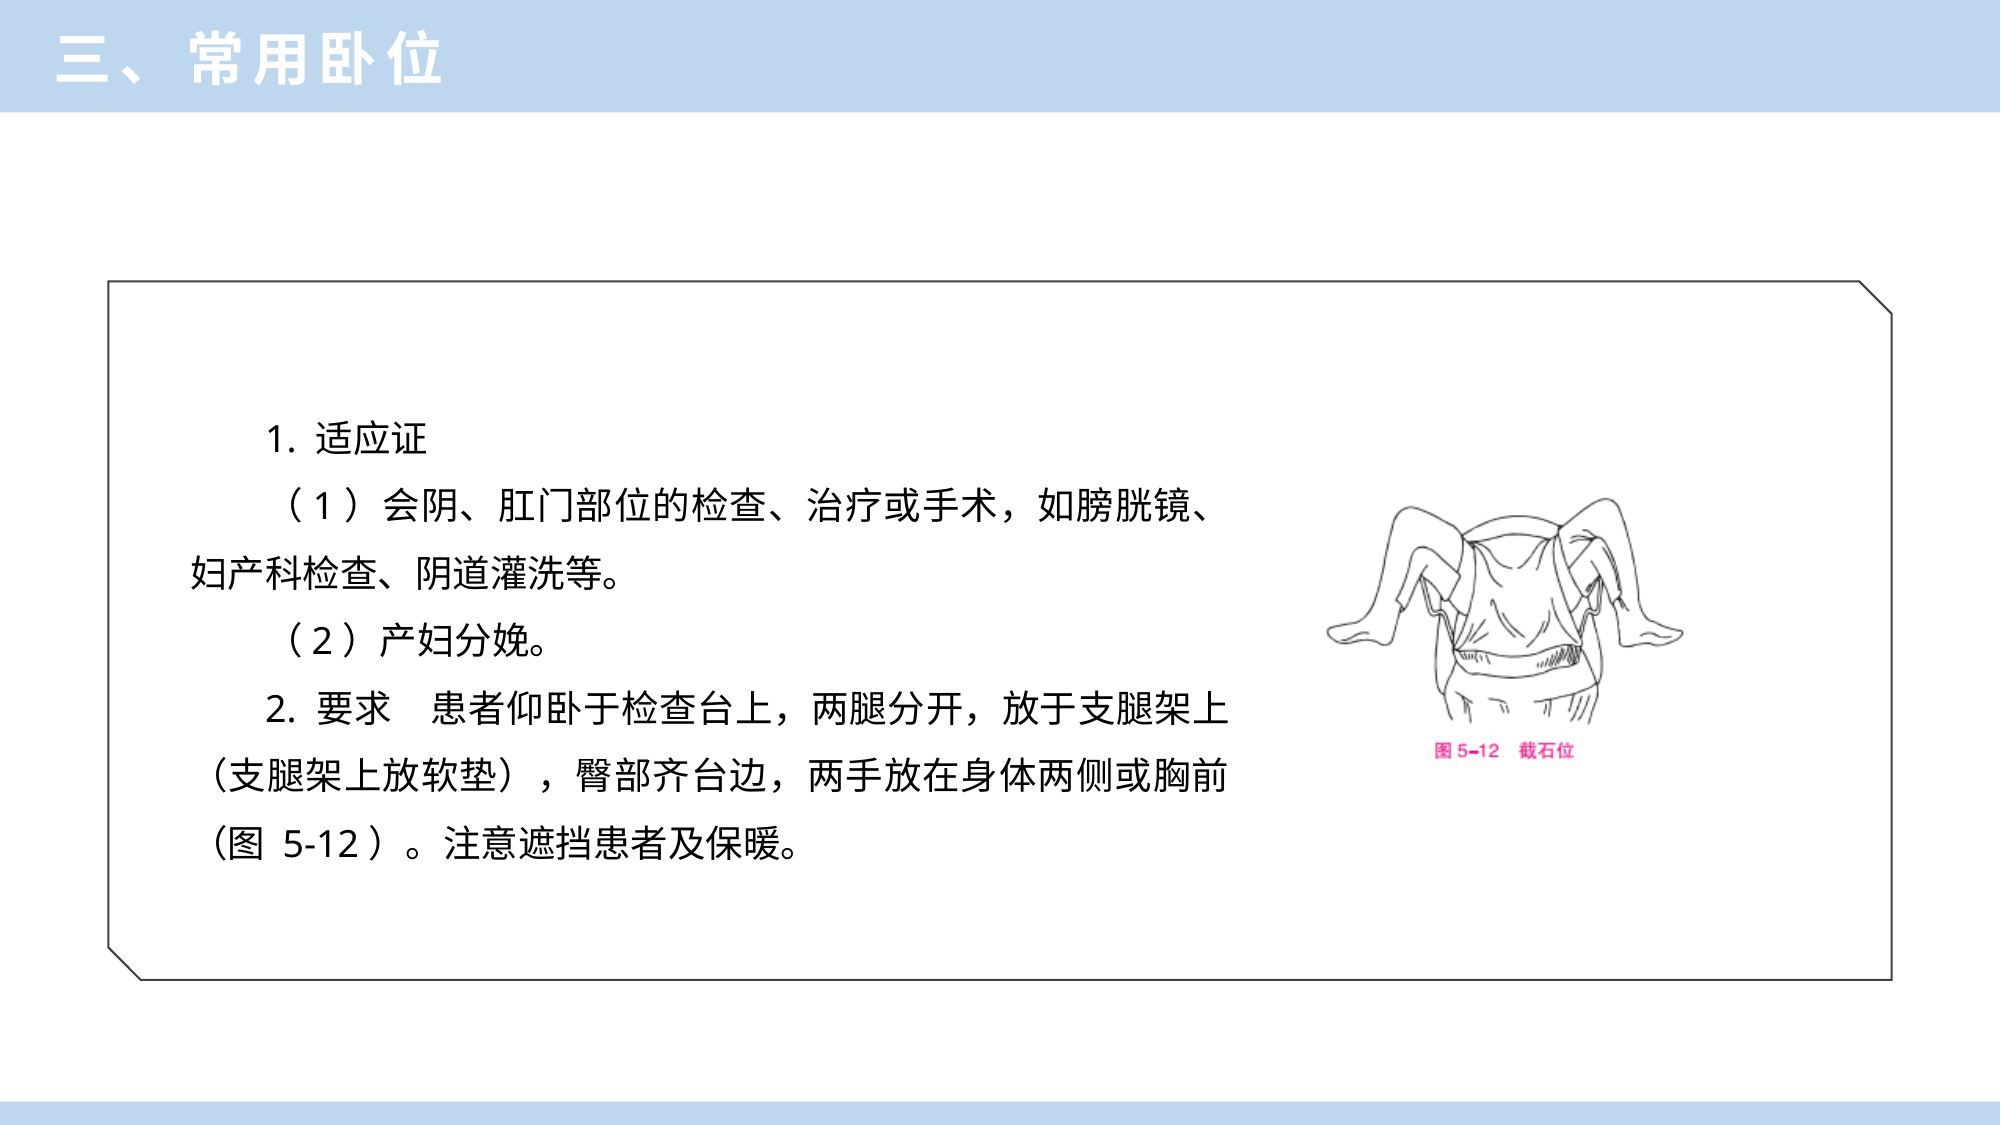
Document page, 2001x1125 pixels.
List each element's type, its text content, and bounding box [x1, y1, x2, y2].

picture [1326, 489, 1696, 773]
text_box 1. 适应证 （1）会阴、肛门部位的检查、治疗或手术，如膀胱镜、妇产科检查、阴道灌洗等。 （2）产妇分娩。 2. 要求 患者仰卧于检查台上，两腿分开，放于支腿架上（支腿架上放软垫），臀部齐台边，两手放在身体两侧或胸前（图 5-12）。注意遮挡患者及保暖。 [175, 384, 1245, 872]
text_box 三、常用卧位 [41, 16, 456, 98]
text_box [107, 280, 1893, 981]
